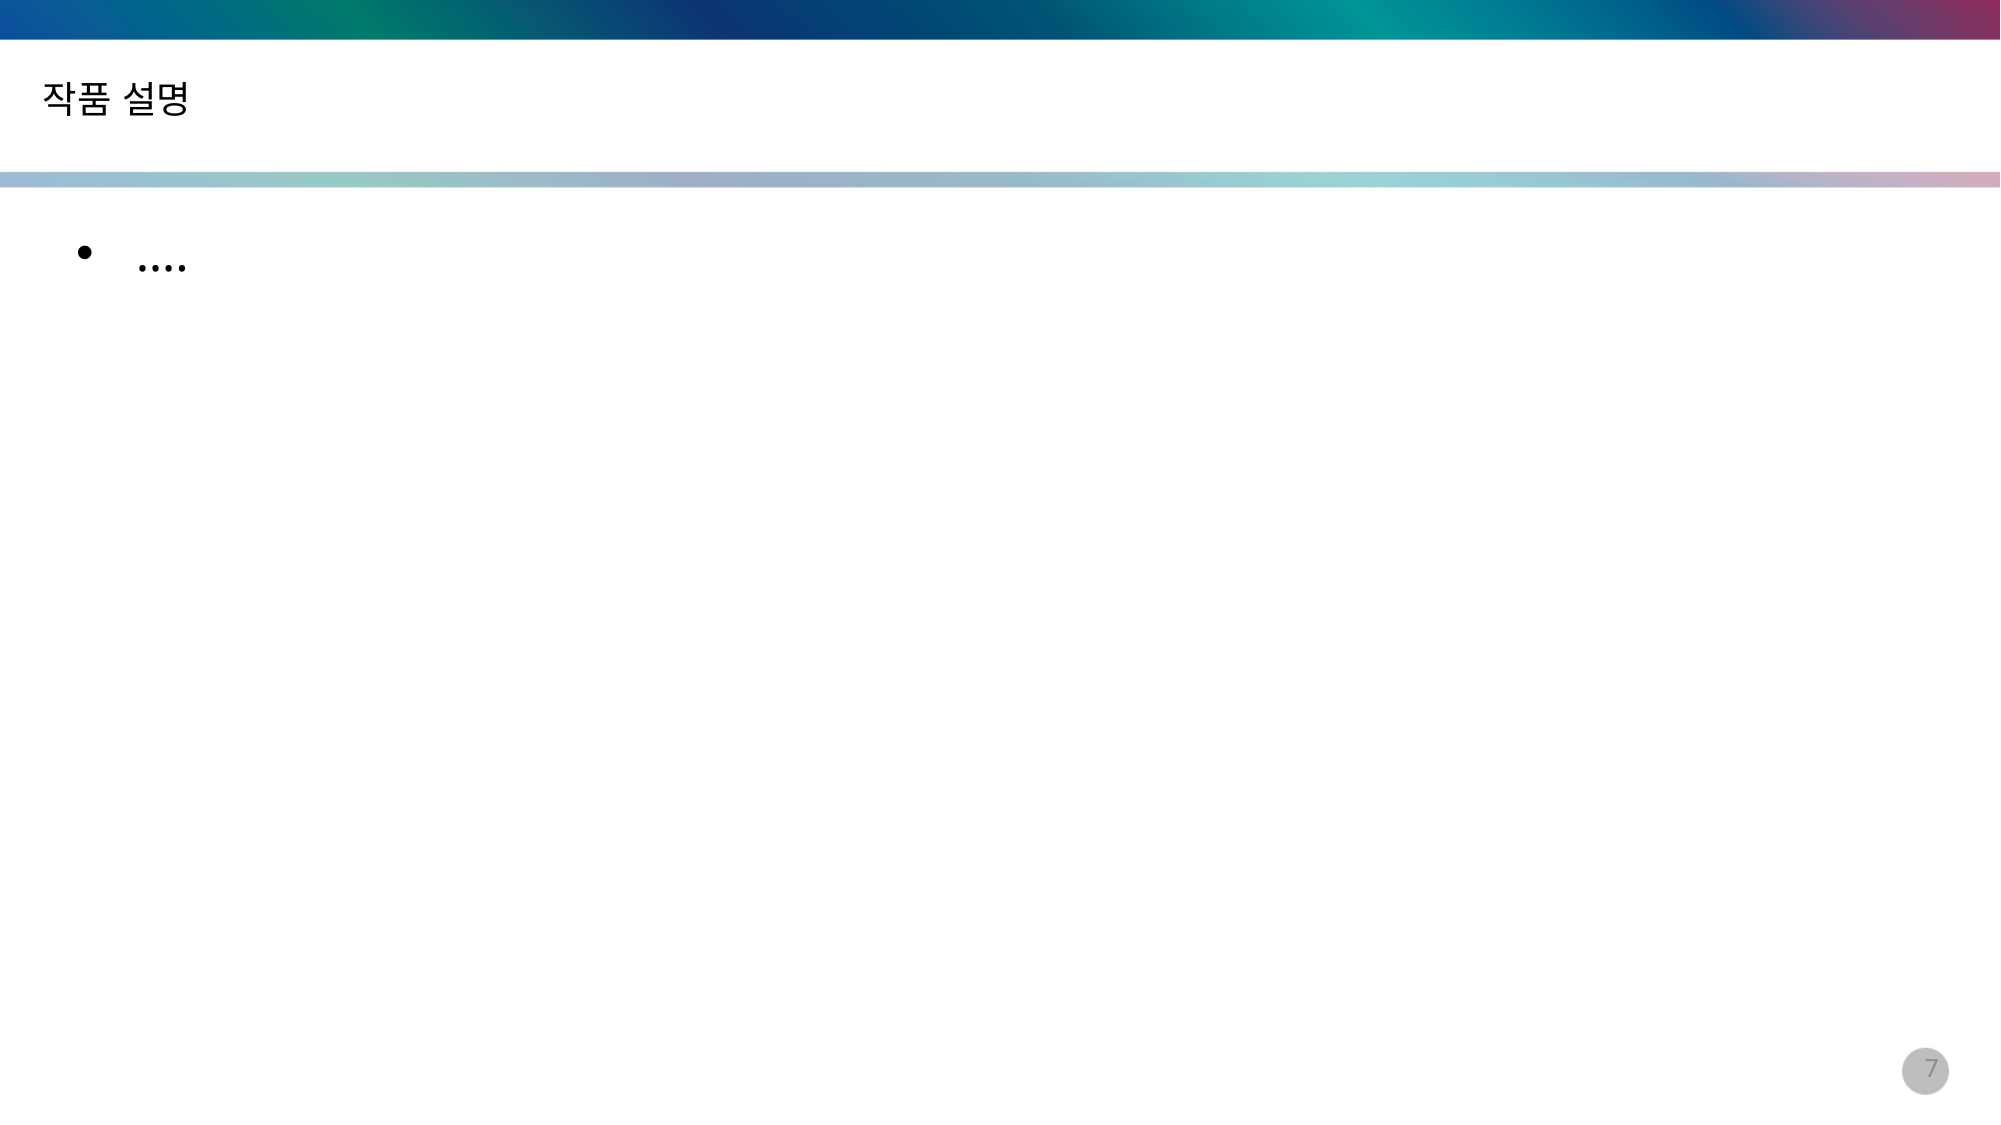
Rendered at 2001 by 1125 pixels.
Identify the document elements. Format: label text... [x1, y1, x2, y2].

text_box 작품 설명 [27, 68, 1108, 129]
picture [0, 0, 2000, 1125]
text_box …. [61, 202, 1890, 290]
text_box [61, 55, 1787, 173]
slide_number 7 [1889, 1039, 1954, 1100]
